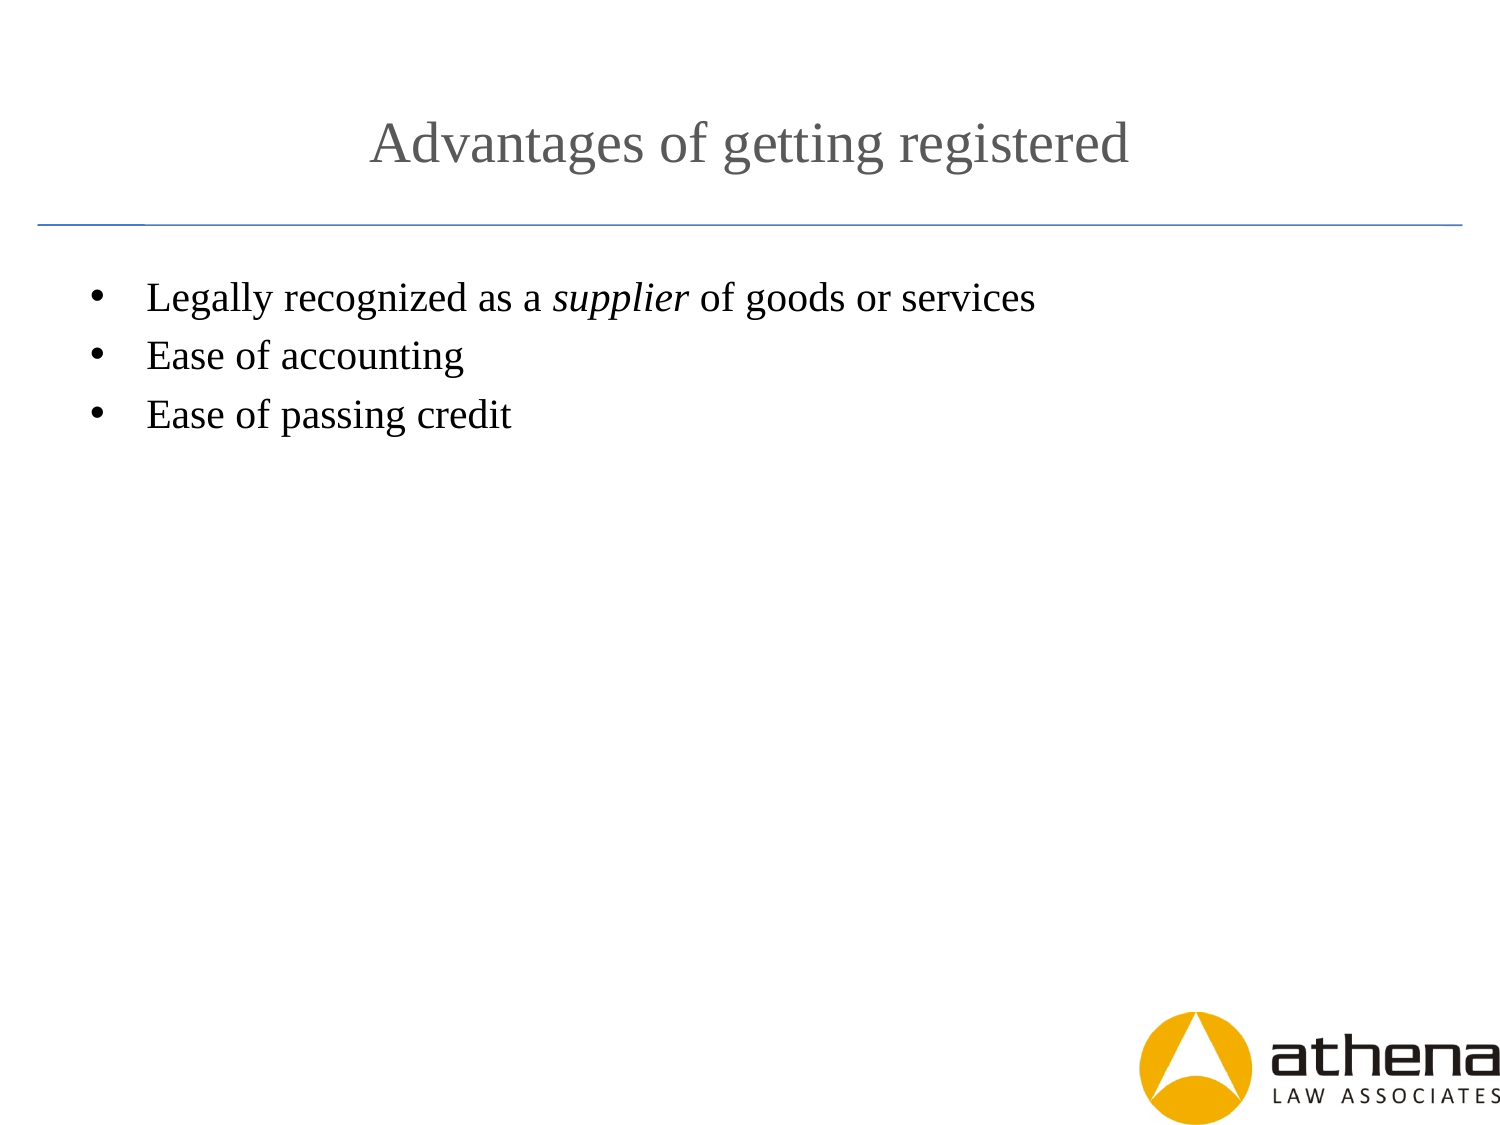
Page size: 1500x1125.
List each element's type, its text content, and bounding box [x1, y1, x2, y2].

picture [1139, 1012, 1500, 1125]
list Legally recognized as a supplier of goods or services Ease of accounting Ease of passing credit [75, 262, 1425, 1005]
title Advantages of getting registered [75, 45, 1425, 233]
